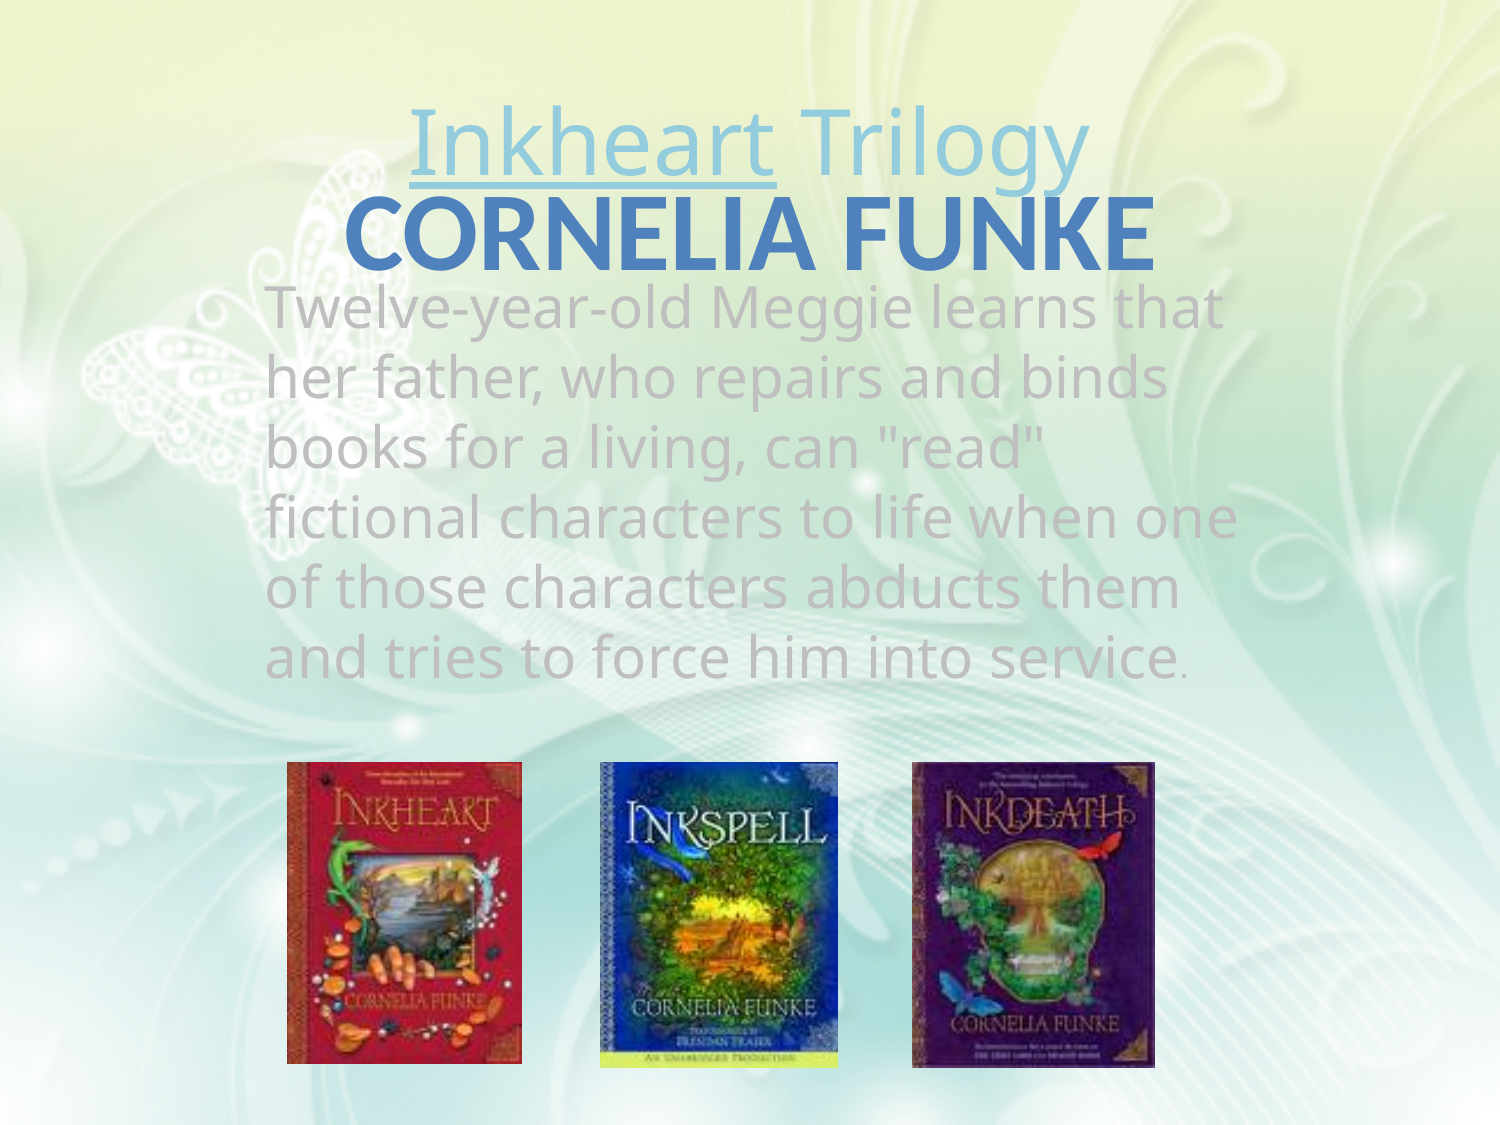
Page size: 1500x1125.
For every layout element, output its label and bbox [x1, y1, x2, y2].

picture [287, 762, 522, 1065]
list [0, 0, 1500, 1125]
picture [599, 762, 838, 1068]
picture [912, 762, 1156, 1068]
